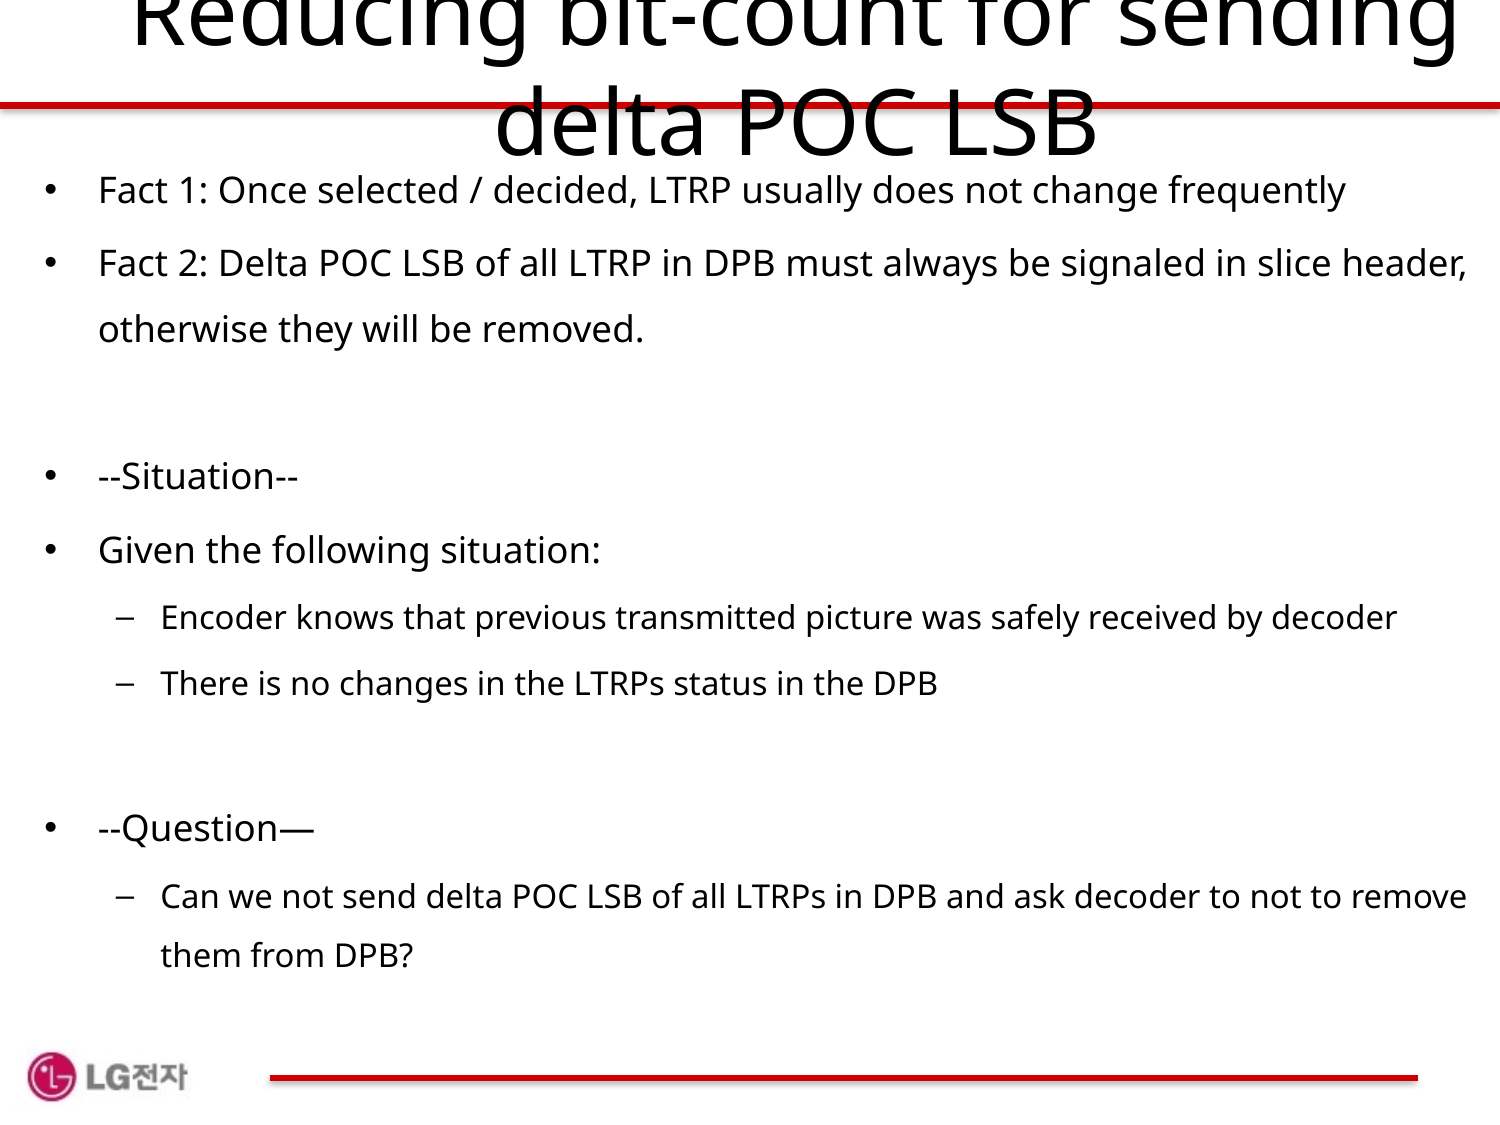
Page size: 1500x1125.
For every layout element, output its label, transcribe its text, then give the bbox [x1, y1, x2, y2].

picture [0, 1037, 249, 1125]
list Fact 1: Once selected / decided, LTRP usually does not change frequently Fact 2: Delta POC LSB of all LTRP in DPB must always be signaled in slice header, otherwise they will be removed. --Situation-- Given the following situation: Encoder knows that previous transmitted picture was safely received by decoder There is no changes in the LTRPs status in the DPB --Question— Can we not send delta POC LSB of all LTRPs in DPB and ask decoder to not to remove them from DPB? [29, 136, 1500, 1000]
title Reducing bit-count for sending delta POC LSB [93, 32, 1500, 94]
